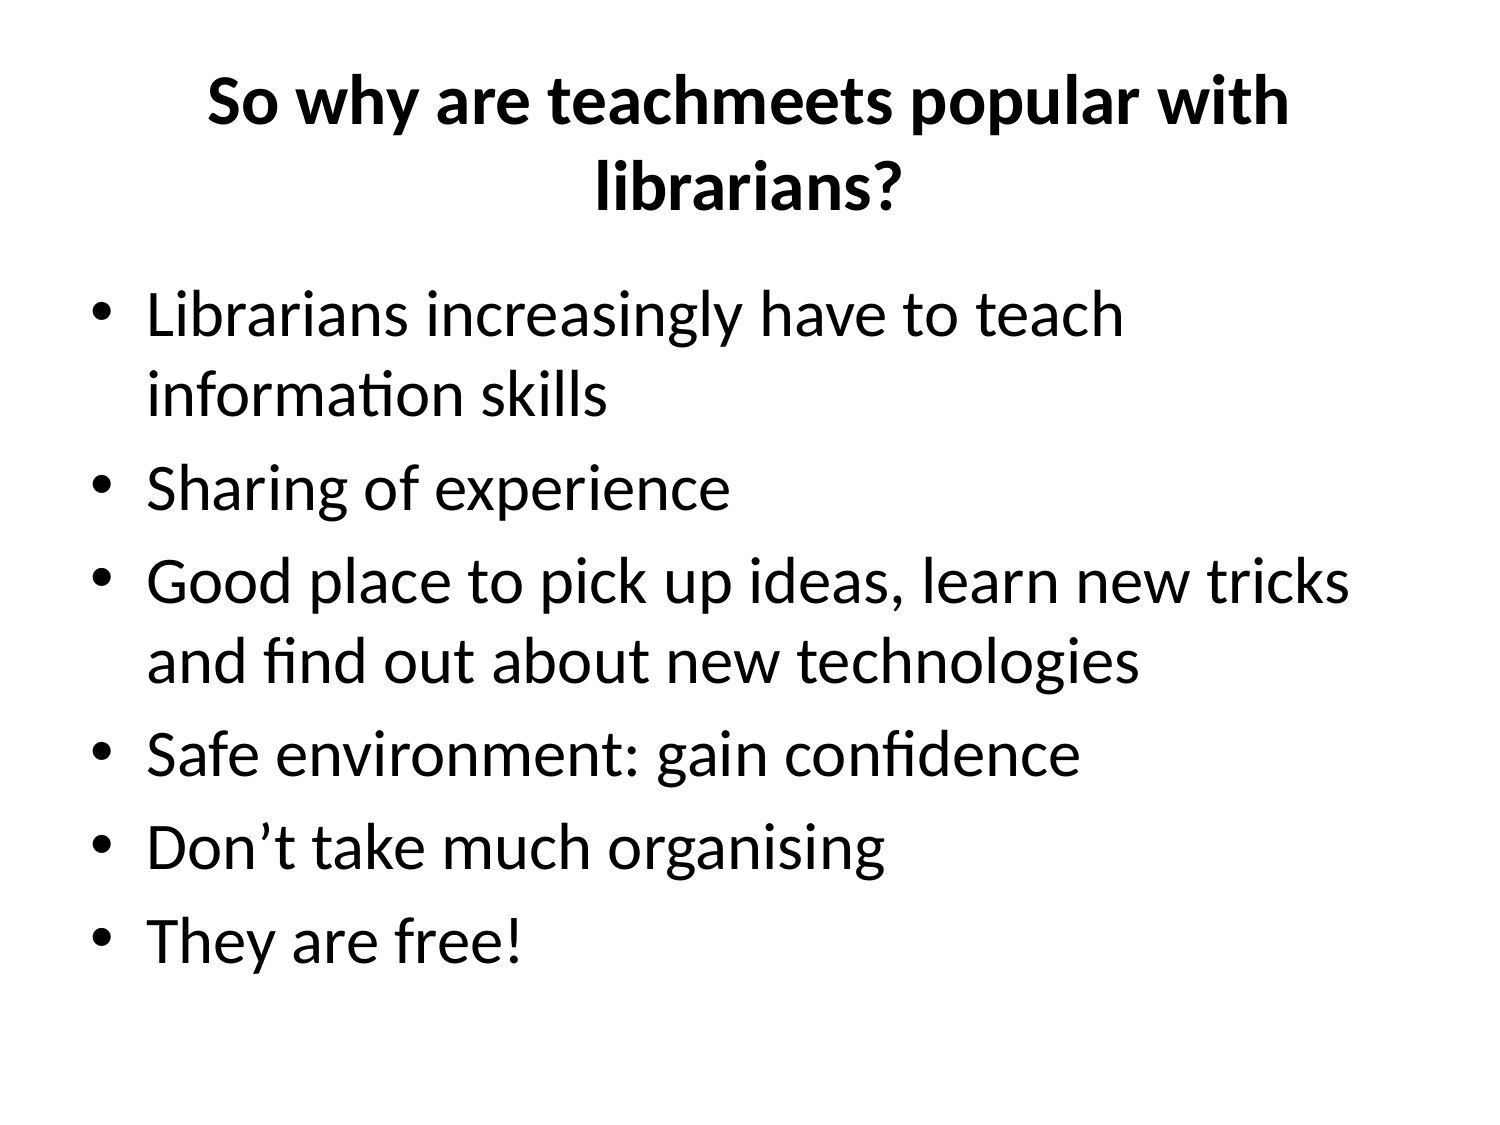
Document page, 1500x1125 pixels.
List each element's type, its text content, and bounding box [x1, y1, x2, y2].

title So why are teachmeets popular with librarians? [75, 45, 1425, 233]
list Librarians increasingly have to teach information skills Sharing of experience Good place to pick up ideas, learn new tricks and find out about new technologies Safe environment: gain confidence Don’t take much organising They are free! [75, 262, 1425, 1005]
